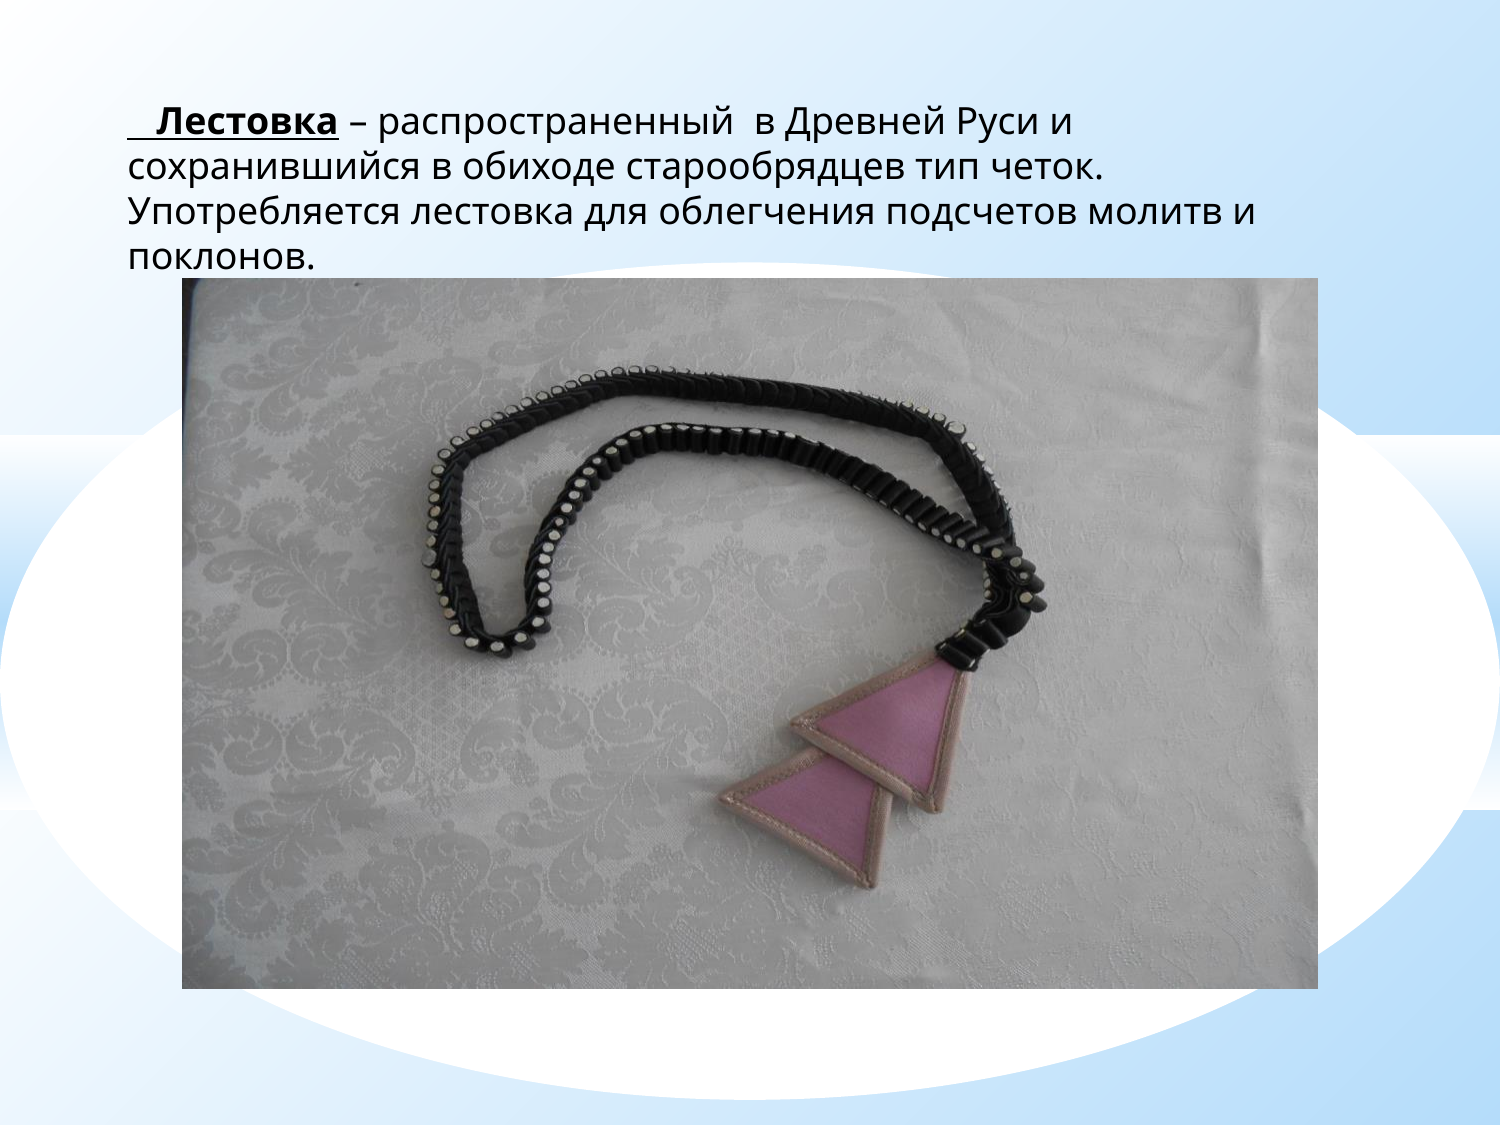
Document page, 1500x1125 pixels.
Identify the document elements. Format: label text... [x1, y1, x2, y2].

text_box Лестовка – распространенный в Древней Руси и сохранившийся в обиходе старообрядцев тип четок. Употребляется лестовка для облегчения подсчетов молитв и поклонов. [112, 89, 1388, 232]
picture [181, 278, 1319, 989]
